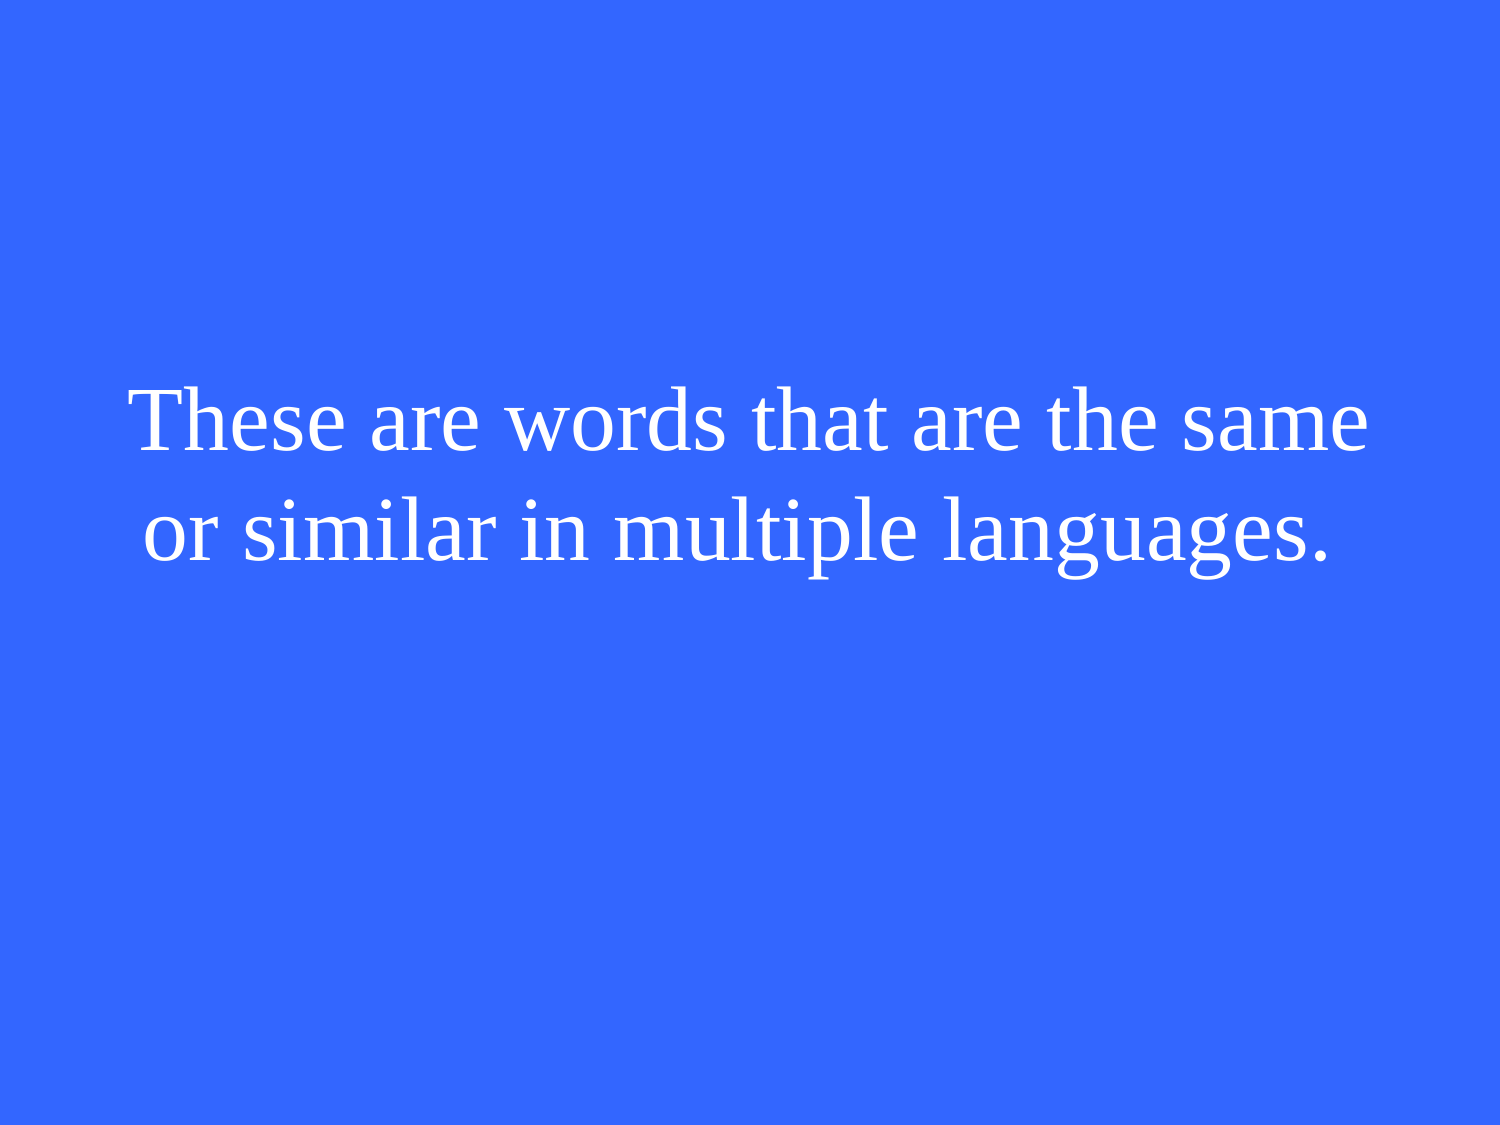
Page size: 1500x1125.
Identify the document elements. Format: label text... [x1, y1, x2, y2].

title These are words that are the same or similar in multiple languages. [112, 374, 1388, 563]
